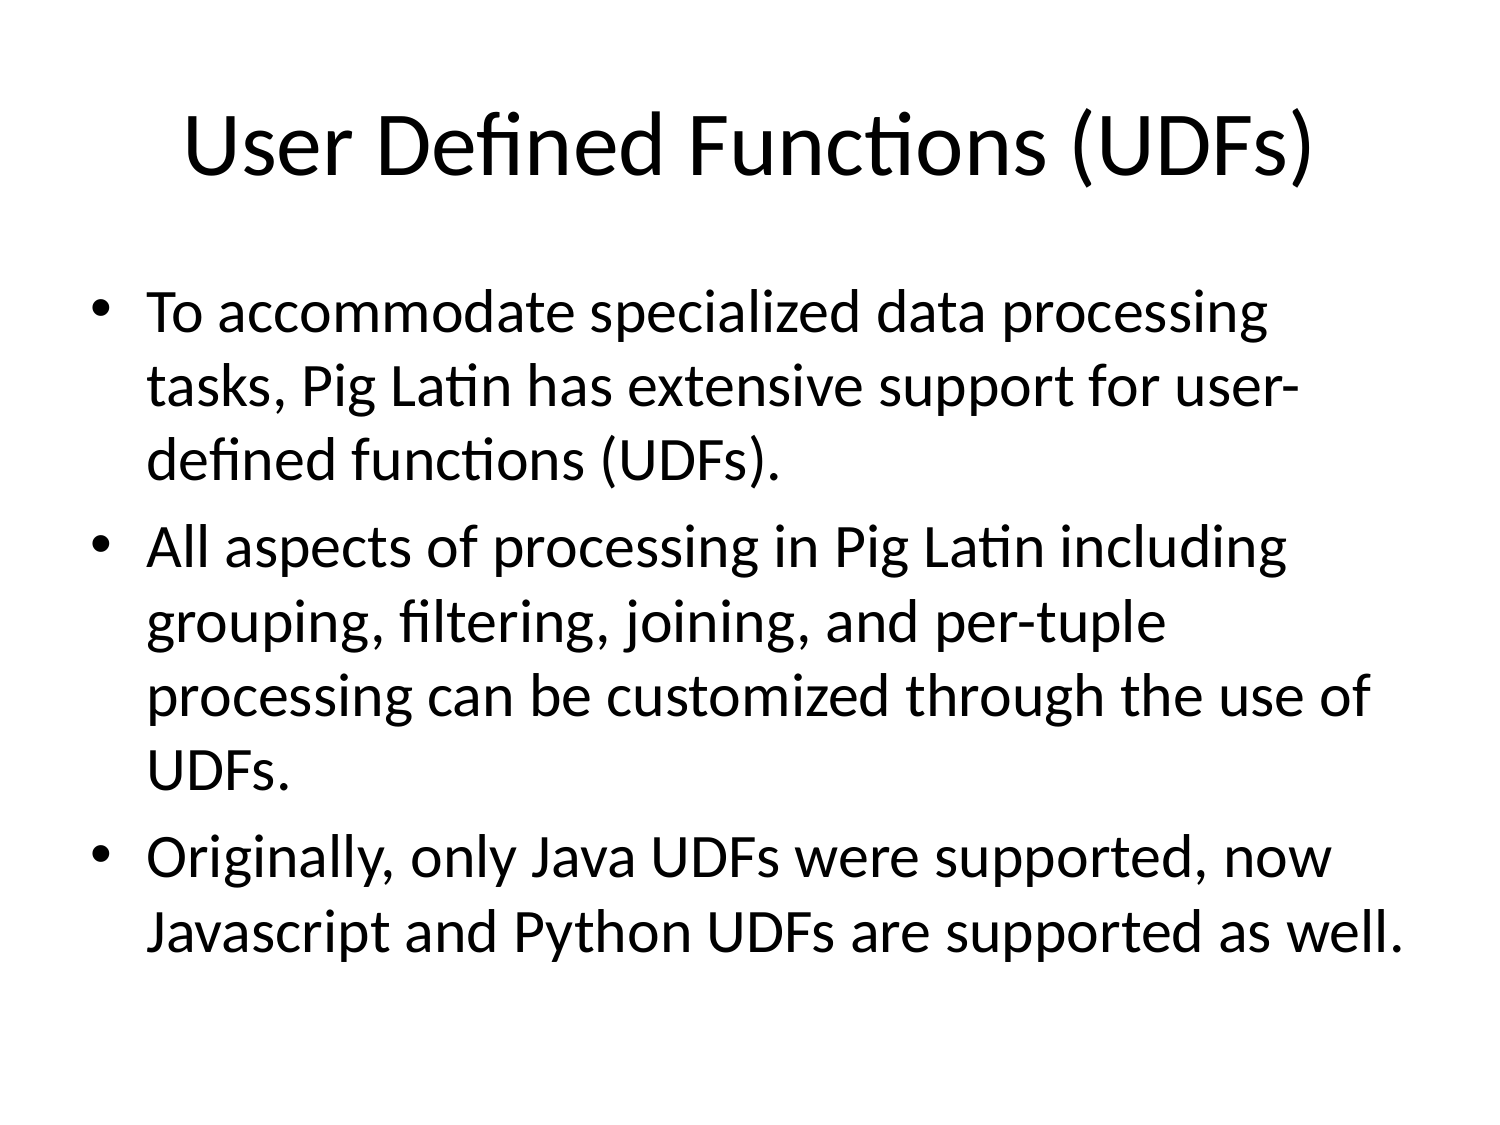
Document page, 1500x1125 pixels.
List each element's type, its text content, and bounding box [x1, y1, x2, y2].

title User Defined Functions (UDFs) [75, 45, 1425, 233]
list To accommodate specialized data processing tasks, Pig Latin has extensive support for user-defined functions (UDFs). All aspects of processing in Pig Latin including grouping, filtering, joining, and per-tuple processing can be customized through the use of UDFs. Originally, only Java UDFs were supported, now Javascript and Python UDFs are supported as well. [75, 262, 1425, 1005]
